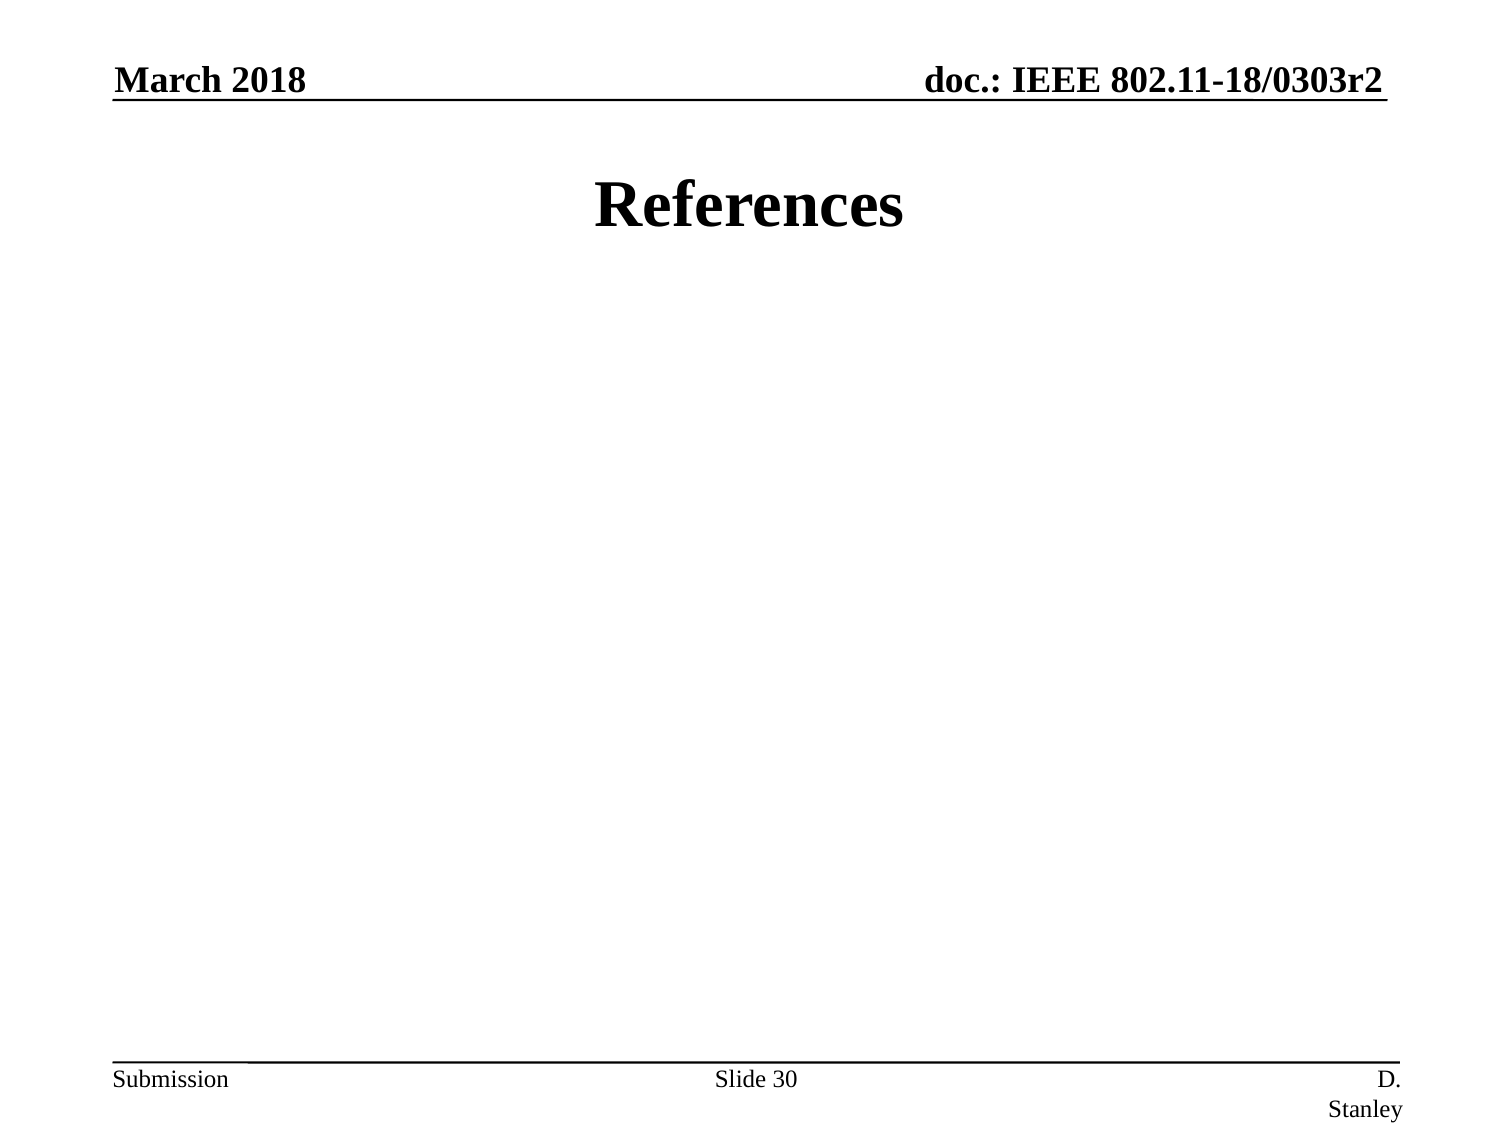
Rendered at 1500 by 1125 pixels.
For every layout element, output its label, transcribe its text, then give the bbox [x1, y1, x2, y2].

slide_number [114, 54, 374, 101]
slide_number Slide 30 [712, 1061, 800, 1093]
footer D. Stanley, HP Enterprise [1324, 1061, 1402, 1093]
title References [112, 112, 1388, 288]
